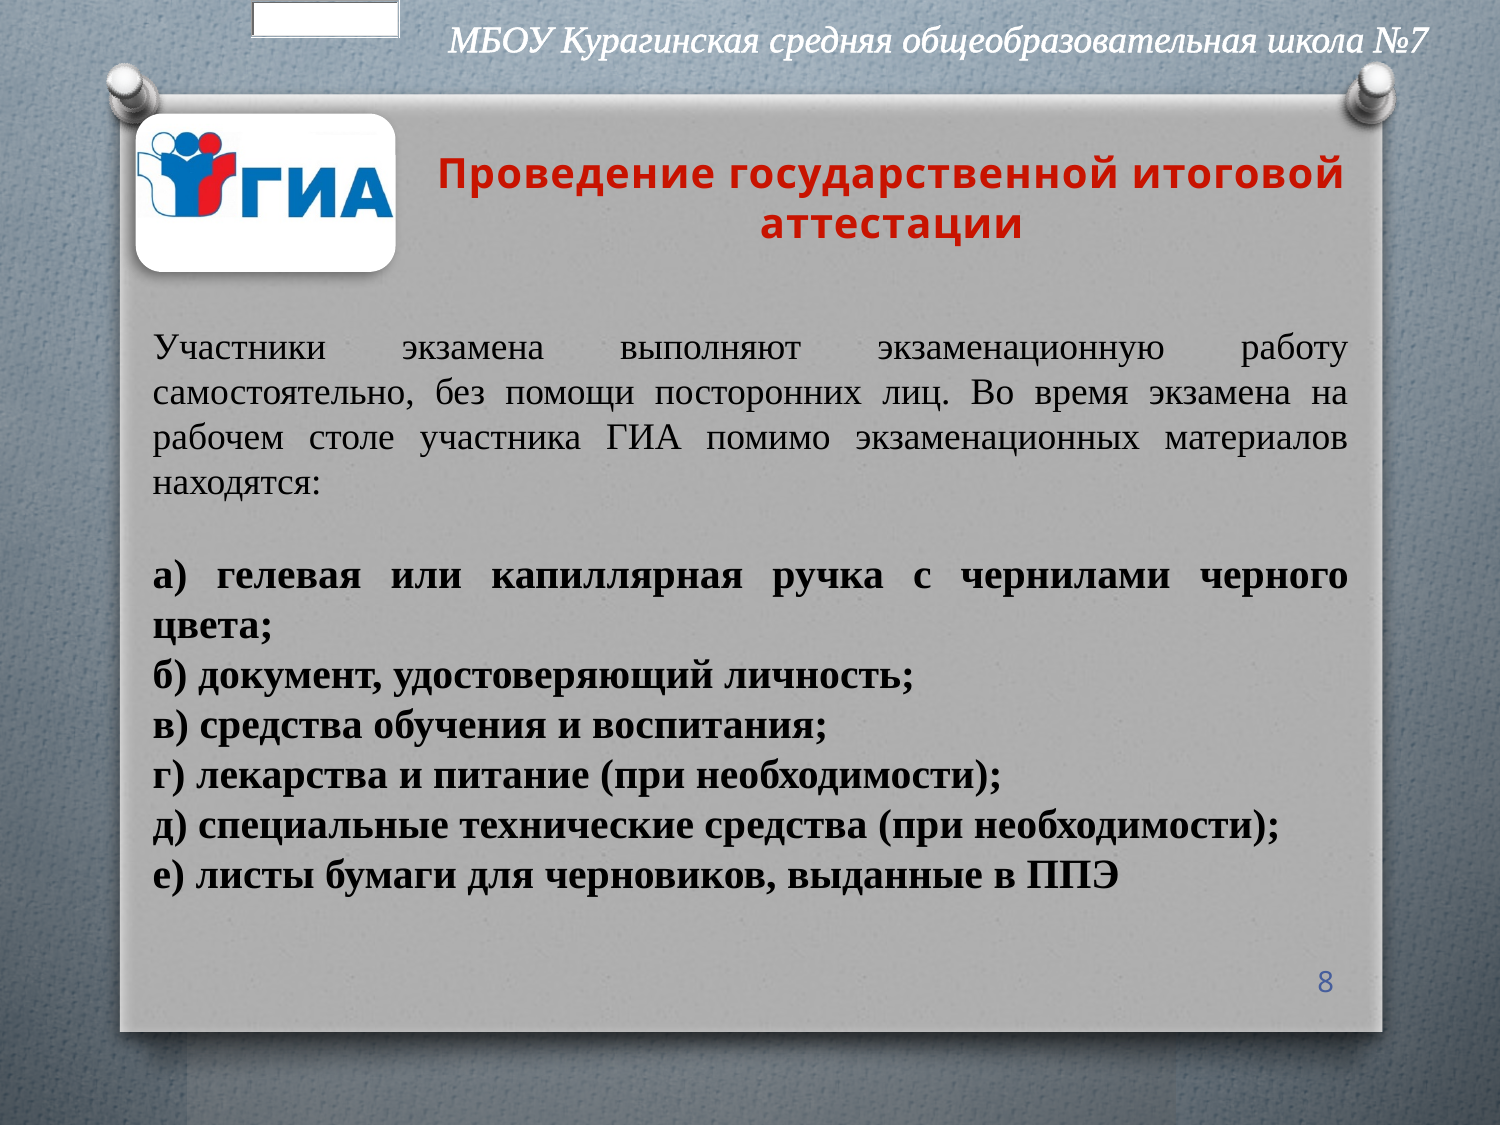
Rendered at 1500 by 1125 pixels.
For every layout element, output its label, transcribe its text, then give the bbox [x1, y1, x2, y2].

slide_number 8 [1258, 952, 1350, 1013]
text_box Проведение государственной итоговой аттестации [419, 139, 1365, 255]
picture [1317, 68, 1439, 151]
text_box МБОУ Курагинская средняя общеобразовательная школа №7 [382, 7, 1495, 68]
text_box Участники экзамена выполняют экзаменационную работу самостоятельно, без помощи посторонних лиц. Во время экзамена на рабочем столе участника ГИА помимо экзаменационных материалов находятся: а) гелевая или капиллярная ручка с чернилами черного цвета; б) документ, удостоверяющий личность; в) средства обучения и воспитания; г) лекарства и питание (при необходимости); д) специальные технические средства (при необходимости); е) листы бумаги для черновиков, выданные в ППЭ [137, 314, 1365, 905]
picture [75, 29, 396, 273]
